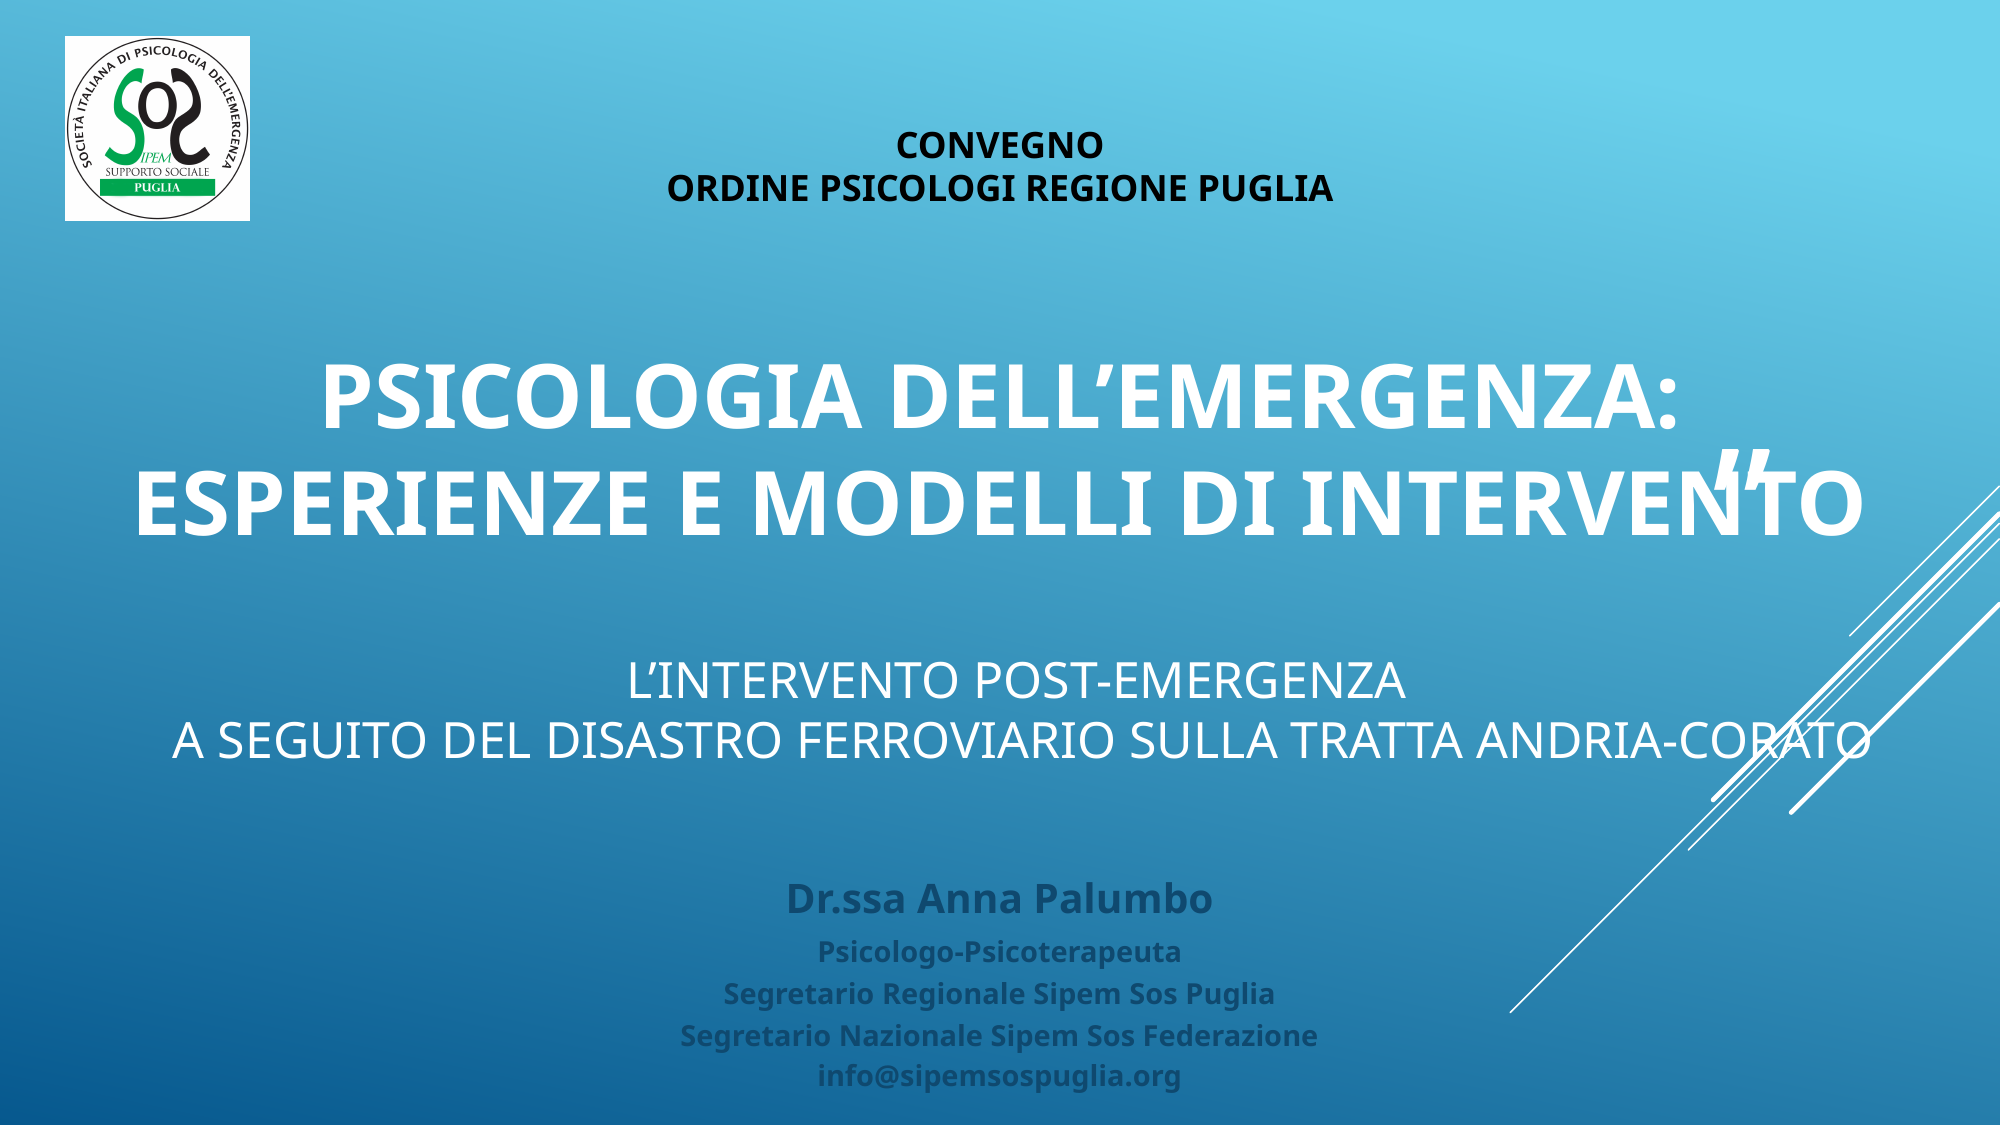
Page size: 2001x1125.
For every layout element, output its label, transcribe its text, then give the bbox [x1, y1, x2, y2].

list Dr.ssa Anna Palumbo Psicologo-Psicoterapeuta Segretario Regionale Sipem Sos Puglia Segretario Nazionale Sipem Sos Federazione info@sipemsospuglia.org [0, 855, 2000, 1102]
list L’intervento post-emergenza a seguito del disastro ferroviario sulla tratta andria-corato [0, 603, 2000, 776]
picture [65, 35, 250, 221]
title Convegno Ordine Psicologi regione puglia psicologia dell’emergenza: esperienze e modelli di intervento [0, 112, 2000, 563]
